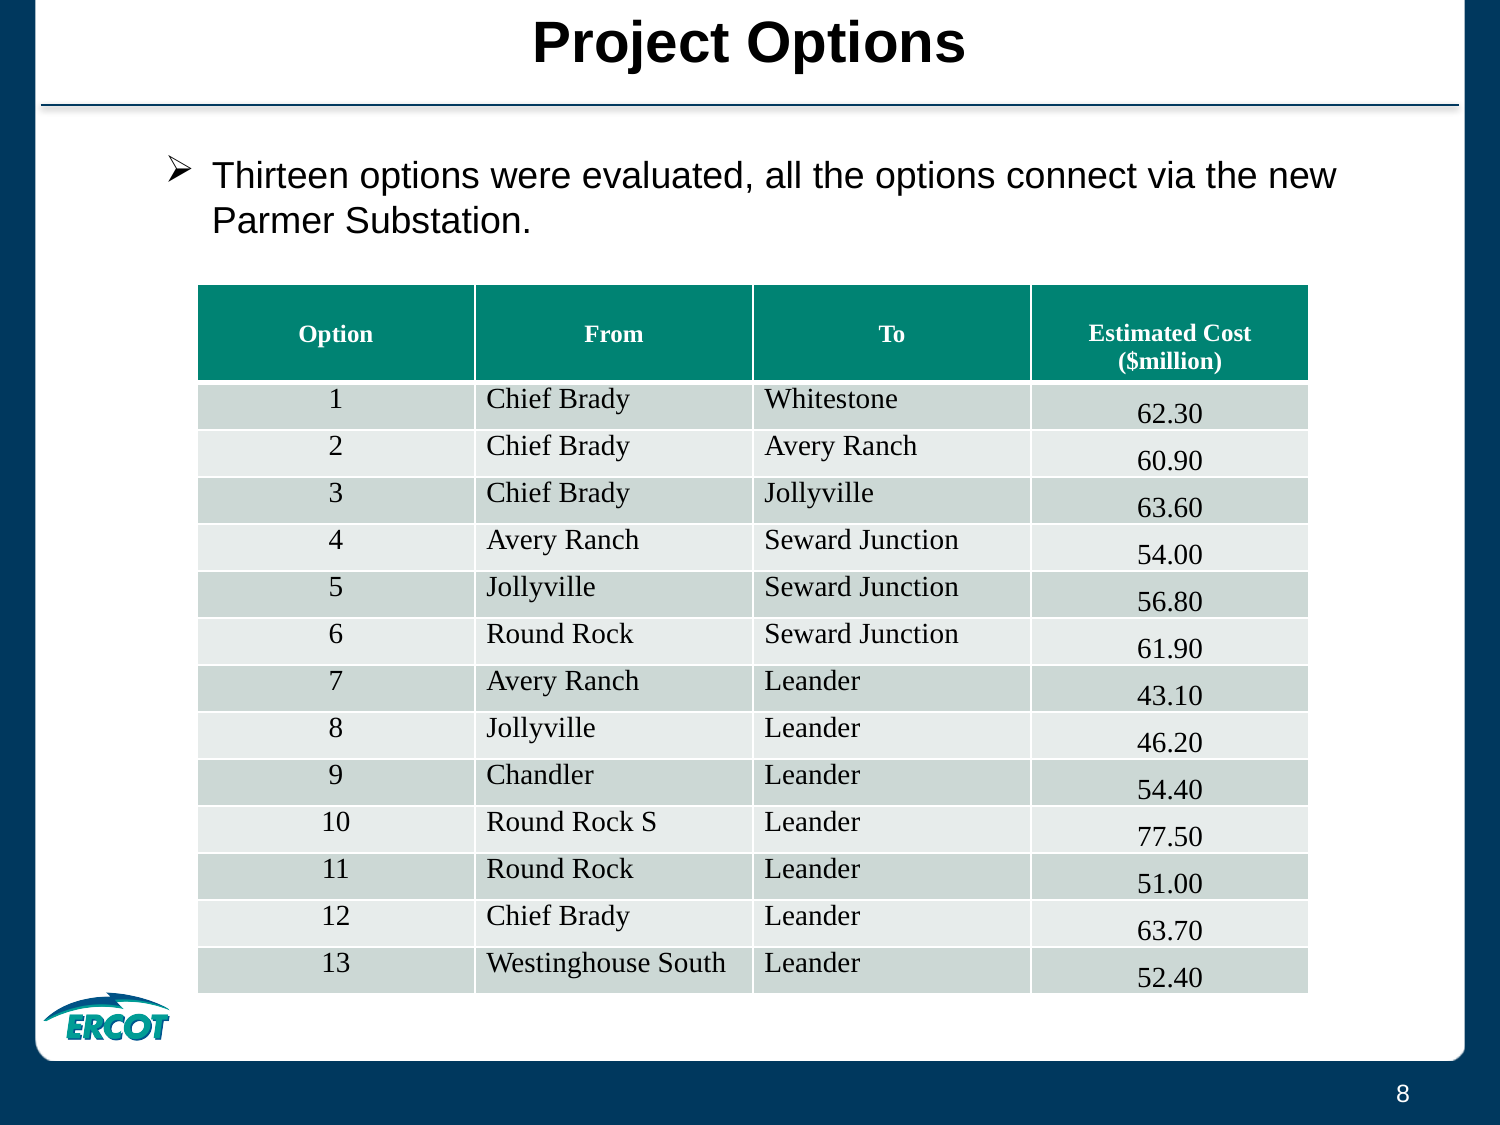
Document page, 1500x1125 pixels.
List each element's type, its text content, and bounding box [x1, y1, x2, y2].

table_cell Leander [754, 760, 1030, 805]
table_cell Westinghouse South [476, 948, 752, 993]
table_cell 13 [198, 948, 474, 993]
table_cell 46.20 [1032, 713, 1308, 758]
table_cell 52.40 [1032, 948, 1308, 993]
table_cell Chief Brady [476, 385, 752, 429]
table_cell Seward Junction [754, 525, 1030, 570]
table_cell Jollyville [476, 572, 752, 617]
table_cell 60.90 [1032, 431, 1308, 476]
table_cell Leander [754, 807, 1030, 852]
table_cell 54.40 [1032, 760, 1308, 805]
table_cell 77.50 [1032, 807, 1308, 852]
table_cell Avery Ranch [476, 525, 752, 570]
table_cell Seward Junction [754, 619, 1030, 664]
table_cell 6 [198, 619, 474, 664]
table_cell 61.90 [1032, 619, 1308, 664]
table_cell Chief Brady [476, 478, 752, 523]
table_cell 5 [198, 572, 474, 617]
table_header Option [198, 285, 474, 380]
table_cell 51.00 [1032, 854, 1308, 899]
table_cell 9 [198, 760, 474, 805]
table_cell Leander [754, 901, 1030, 946]
table_cell 2 [198, 431, 474, 476]
table_cell Chief Brady [476, 431, 752, 476]
table_cell Jollyville [754, 478, 1030, 523]
table_cell Chandler [476, 760, 752, 805]
table_cell 62.30 [1032, 385, 1308, 429]
table_cell 63.60 [1032, 478, 1308, 523]
table_cell Leander [754, 948, 1030, 993]
table_cell Avery Ranch [754, 431, 1030, 476]
table_cell Leander [754, 854, 1030, 899]
table_cell 3 [198, 478, 474, 523]
table_cell 63.70 [1032, 901, 1308, 946]
table_cell Avery Ranch [476, 666, 752, 711]
list Thirteen options were evaluated, all the options connect via the new Parmer Substation. [75, 143, 1425, 984]
table_header Estimated Cost ($million) [1032, 285, 1308, 380]
table_cell 4 [198, 525, 474, 570]
slide_number 8 [1074, 1062, 1425, 1123]
table_cell Leander [754, 666, 1030, 711]
table_cell Jollyville [476, 713, 752, 758]
table_cell 11 [198, 854, 474, 899]
table_cell 7 [198, 666, 474, 711]
table_cell Whitestone [754, 385, 1030, 429]
table_cell Leander [754, 713, 1030, 758]
table_cell 43.10 [1032, 666, 1308, 711]
picture [40, 988, 175, 1045]
table_cell Round Rock [476, 854, 752, 899]
table_cell 10 [198, 807, 474, 852]
title Project Options [75, 0, 1425, 100]
table_cell Chief Brady [476, 901, 752, 946]
table_header To [754, 285, 1030, 380]
table_cell Seward Junction [754, 572, 1030, 617]
table_cell 8 [198, 713, 474, 758]
table_cell 12 [198, 901, 474, 946]
table_header From [476, 285, 752, 380]
table_cell Round Rock S [476, 807, 752, 852]
table_cell 56.80 [1032, 572, 1308, 617]
table_cell Round Rock [476, 619, 752, 664]
table_cell 1 [198, 385, 474, 429]
table_cell 54.00 [1032, 525, 1308, 570]
